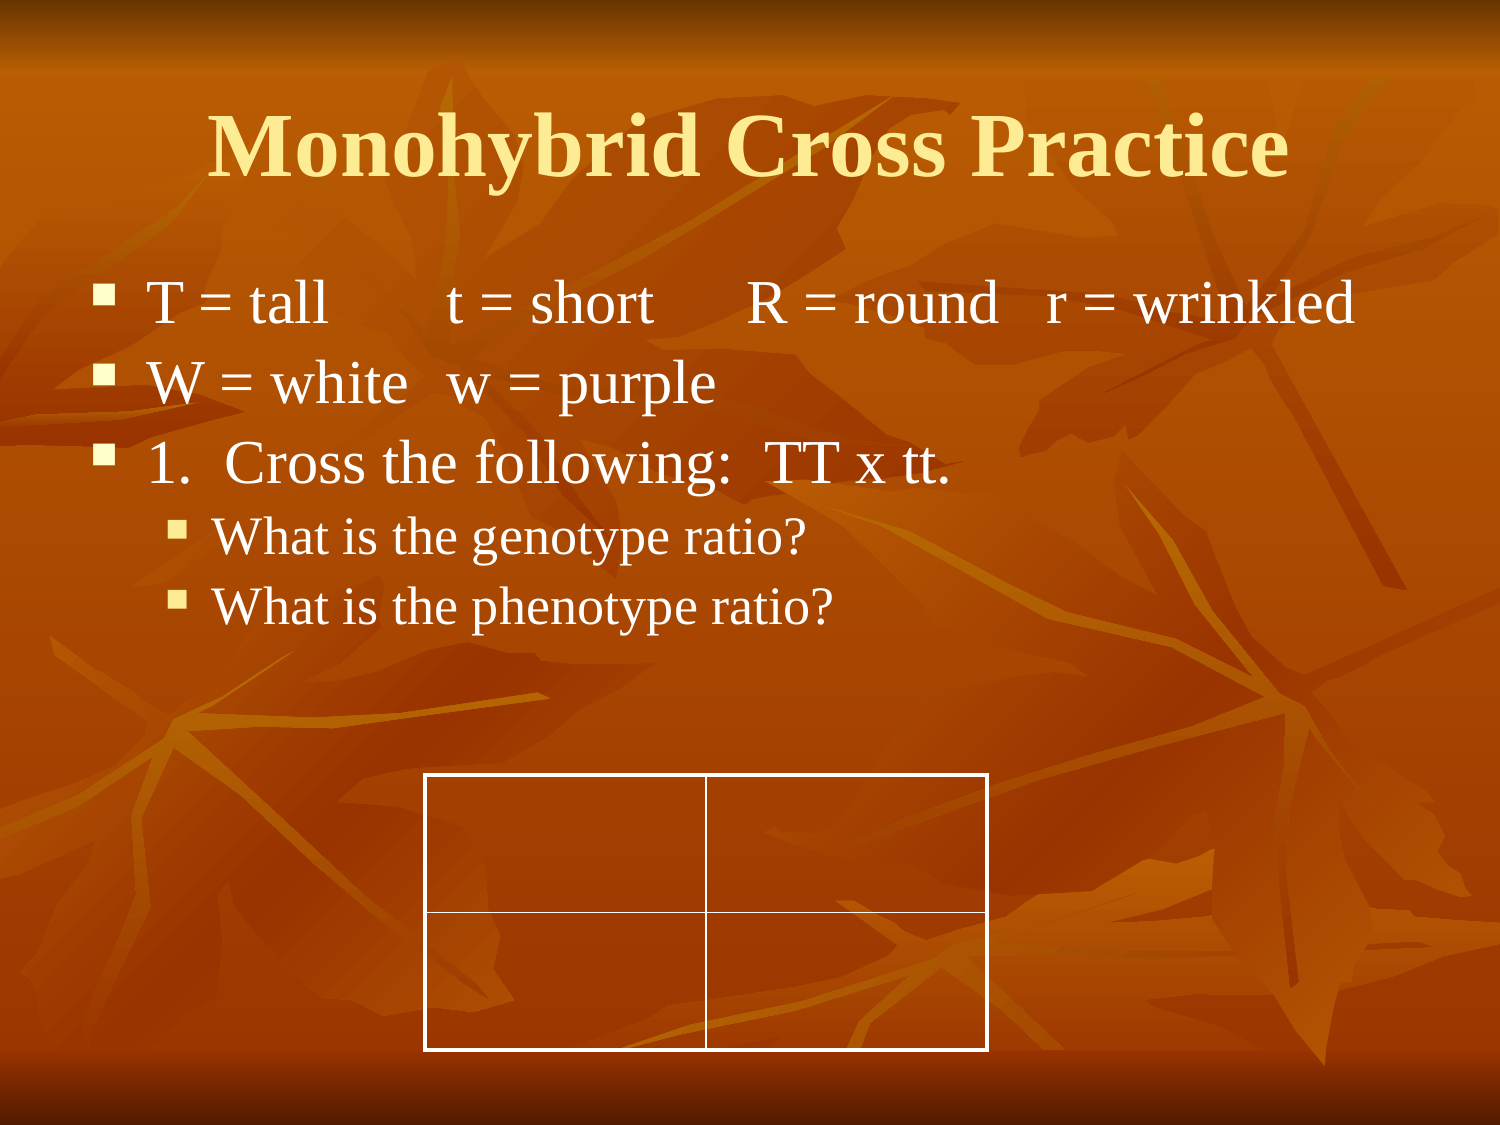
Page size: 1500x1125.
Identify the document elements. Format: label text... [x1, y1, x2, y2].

list T = tall t = short R = round r = wrinkled W = white w = purple 1. Cross the following: TT x tt. What is the genotype ratio? What is the phenotype ratio? [74, 262, 1426, 1006]
table_cell [707, 913, 985, 1048]
table_header [427, 777, 705, 912]
table_cell [427, 913, 705, 1048]
table_header [707, 777, 985, 912]
title Monohybrid Cross Practice [74, 45, 1426, 234]
